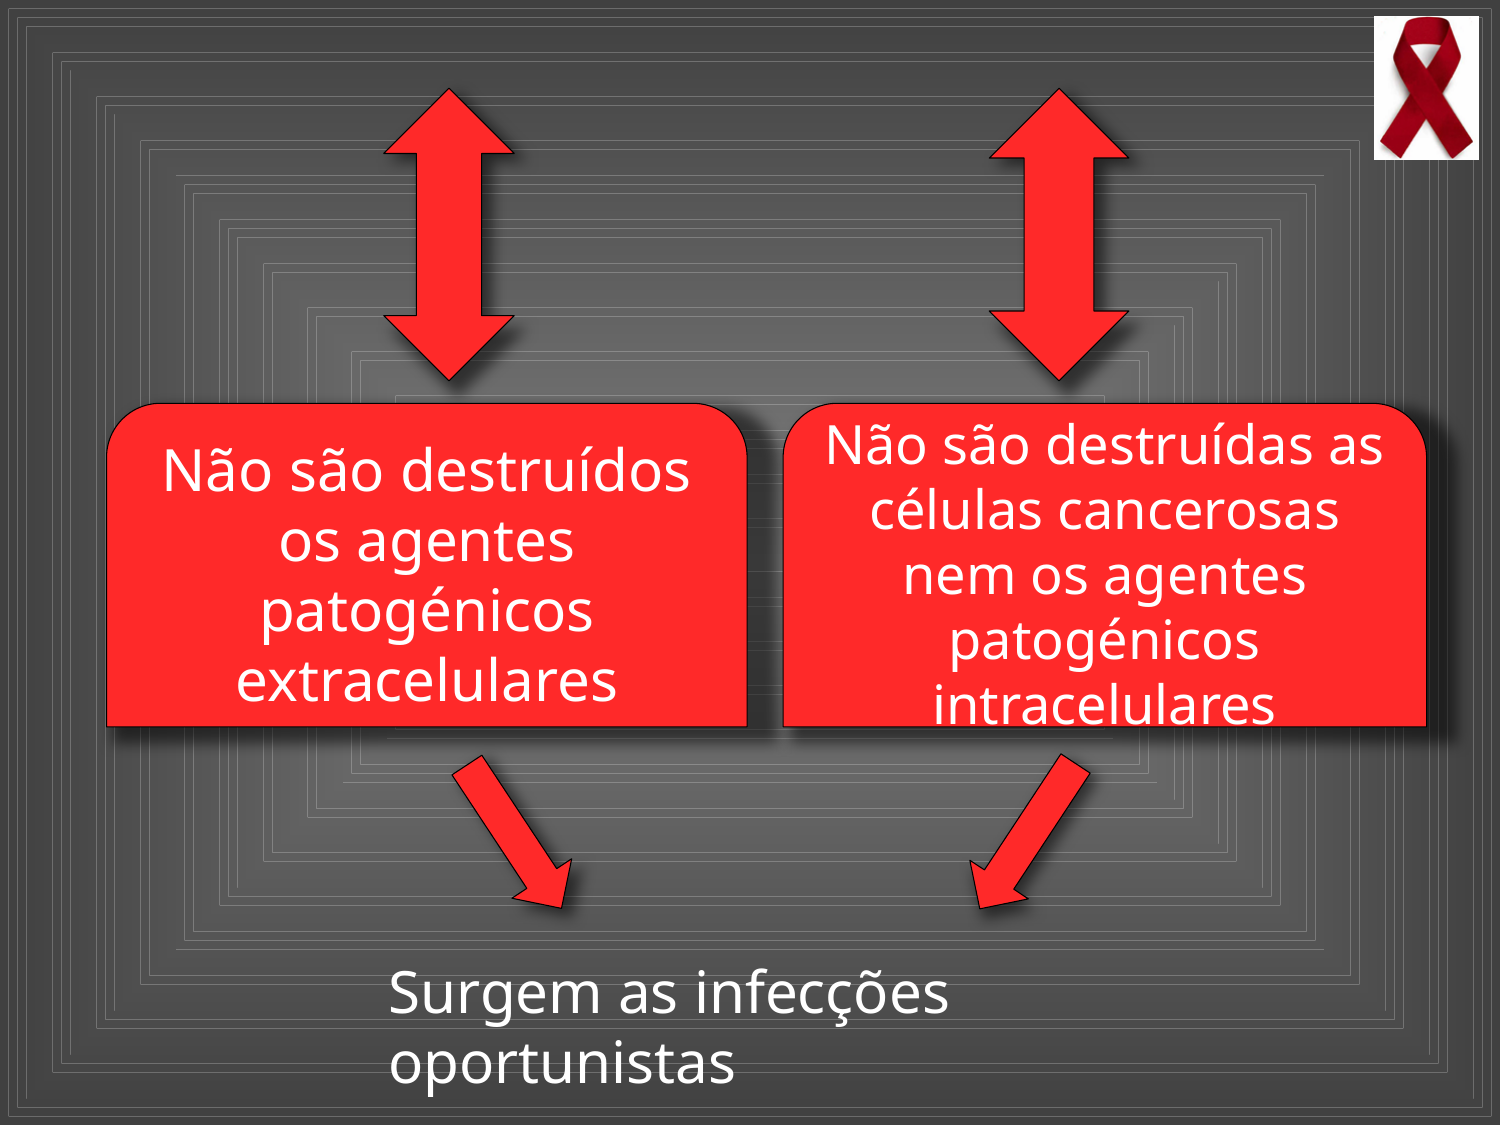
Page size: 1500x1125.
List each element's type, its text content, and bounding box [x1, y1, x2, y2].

picture [1374, 16, 1479, 160]
text_box [383, 87, 515, 382]
text_box [451, 754, 573, 909]
text_box Não são destruídos os agentes patogénicos extracelulares [106, 402, 748, 728]
text_box Não são destruídas as células cancerosas nem os agentes patogénicos intracelulares [782, 402, 1428, 728]
text_box [969, 753, 1091, 910]
text_box [988, 87, 1130, 382]
text_box Surgem as infecções oportunistas [373, 947, 1280, 1103]
